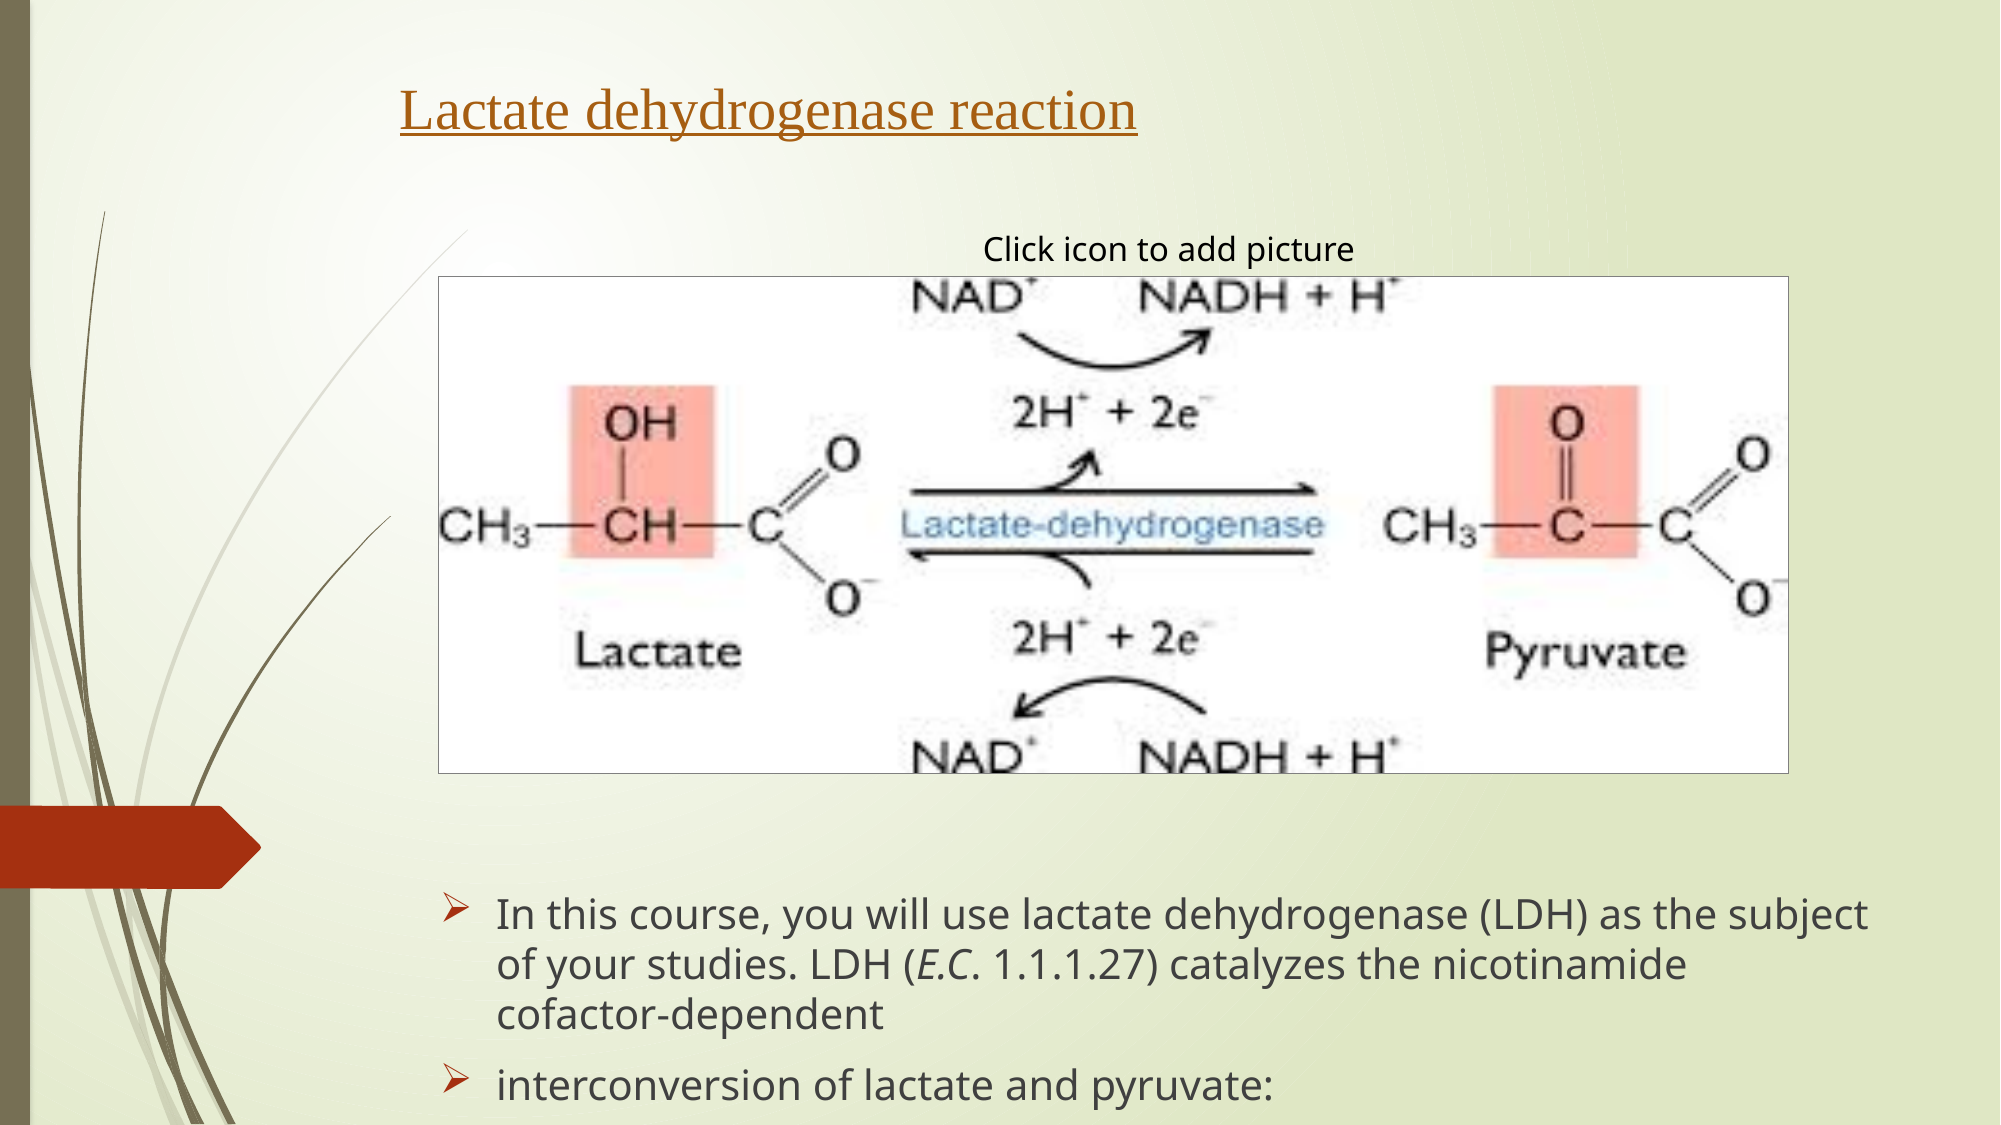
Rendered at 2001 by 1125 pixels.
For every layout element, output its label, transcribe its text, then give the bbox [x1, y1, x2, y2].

picture [437, 220, 1901, 854]
list In this course, you will use lactate dehydrogenase (LDH) as the subject of your studies. LDH (E.C. 1.1.1.27) catalyzes the nicotinamide cofactor-dependent interconversion of lactate and pyruvate: [424, 880, 1888, 962]
text_box Lactate dehydrogenase reaction [384, 63, 1153, 149]
